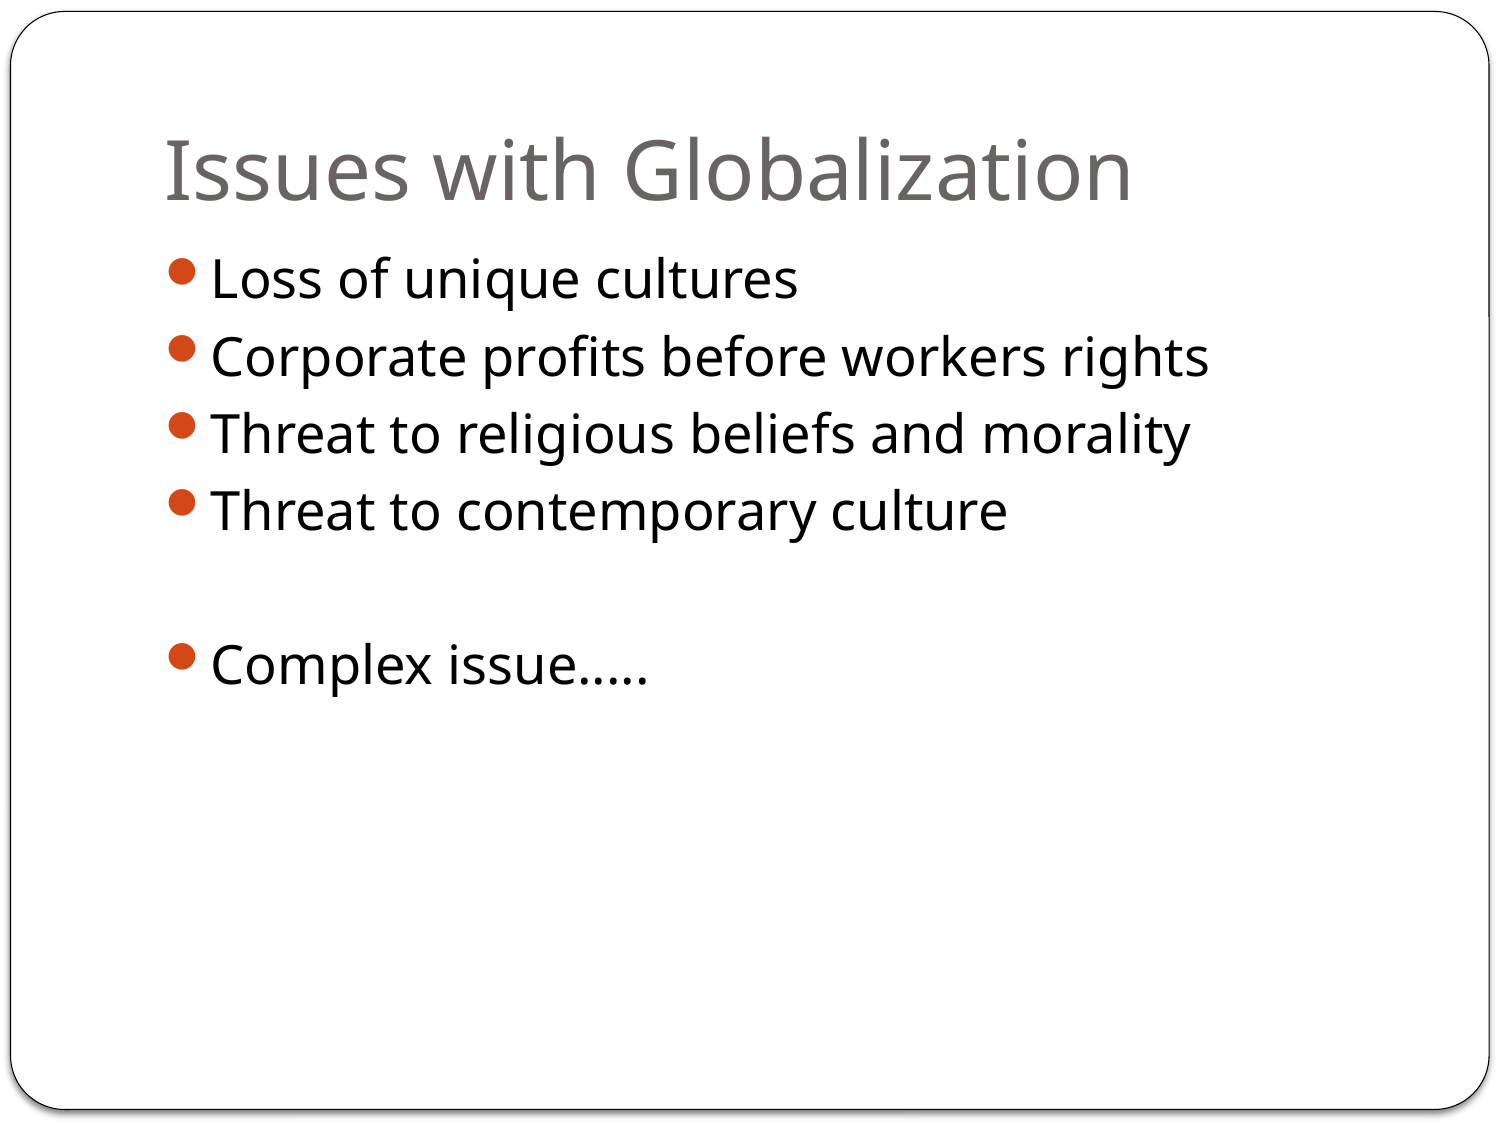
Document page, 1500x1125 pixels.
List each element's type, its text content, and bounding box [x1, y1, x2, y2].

title Issues with Globalization [150, 45, 1425, 233]
list Loss of unique cultures Corporate profits before workers rights Threat to religious beliefs and morality Threat to contemporary culture Complex issue..... [150, 237, 1425, 988]
